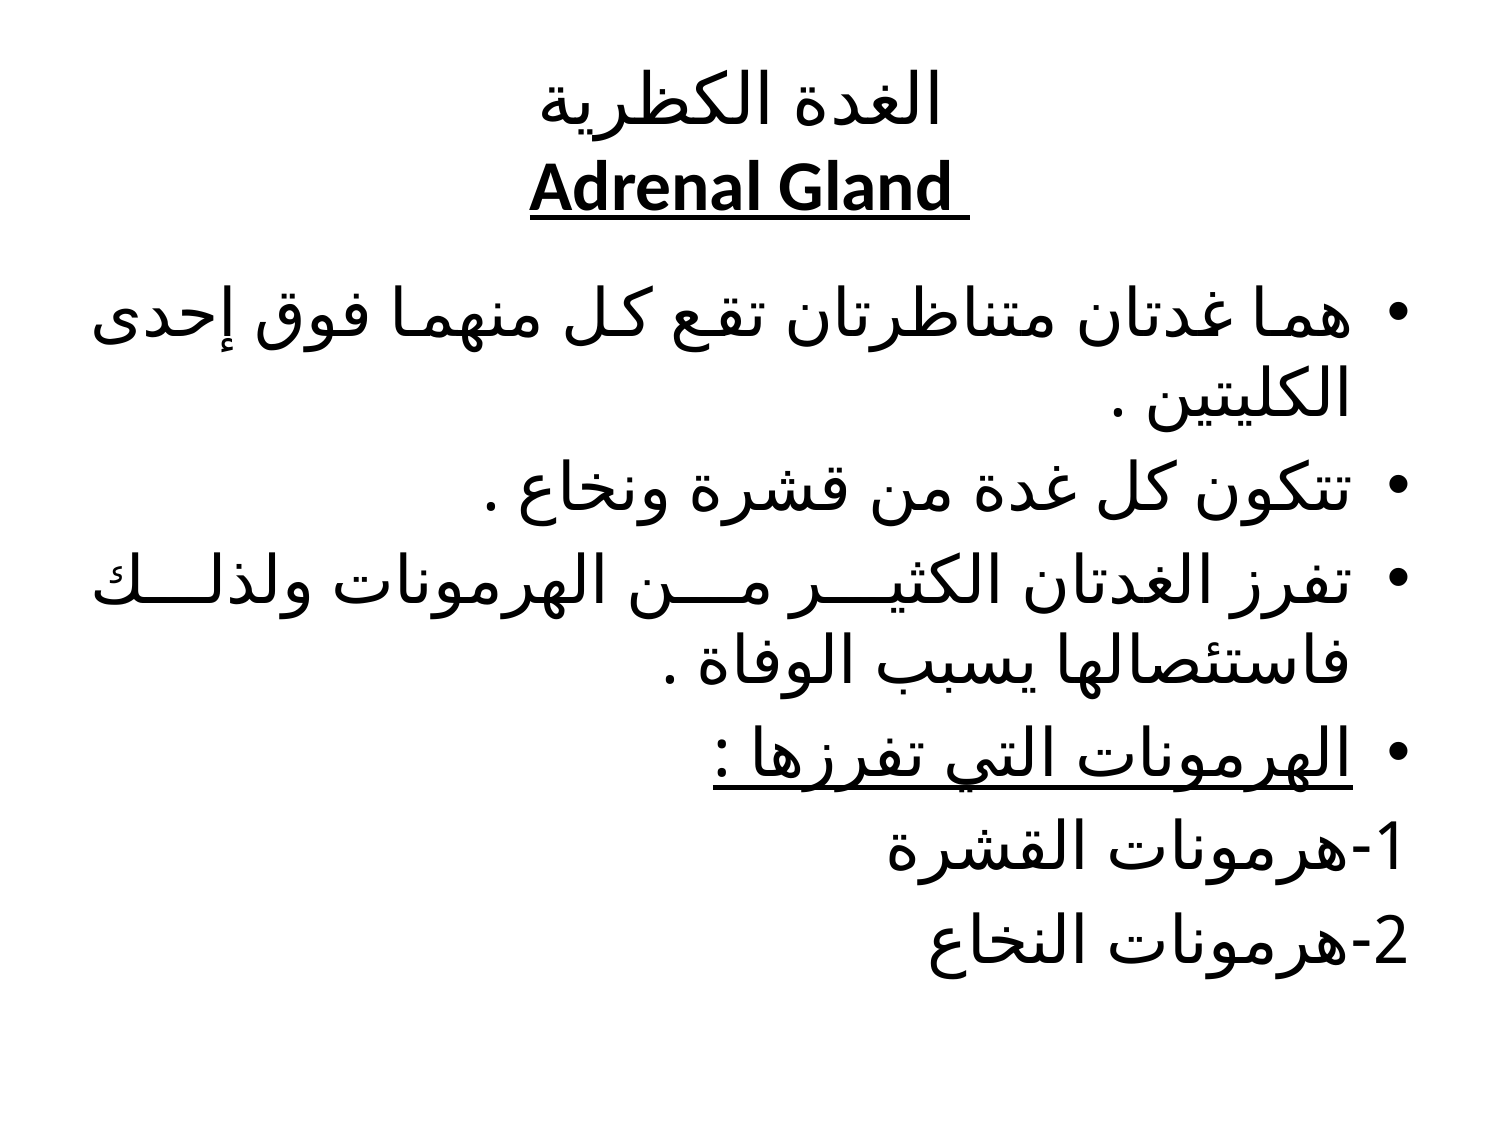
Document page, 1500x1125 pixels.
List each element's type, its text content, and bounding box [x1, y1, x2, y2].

list هما غدتان متناظرتان تقع كل منهما فوق إحدى الكليتين . تتكون كل غدة من قشرة ونخاع . تفرز الغدتان الكثير من الهرمونات ولذلك فاستئصالها يسبب الوفاة . الهرمونات التي تفرزها : 1-هرمونات القشرة 2-هرمونات النخاع [75, 262, 1425, 1005]
title الغدة الكظرية Adrenal Gland [75, 45, 1425, 233]
